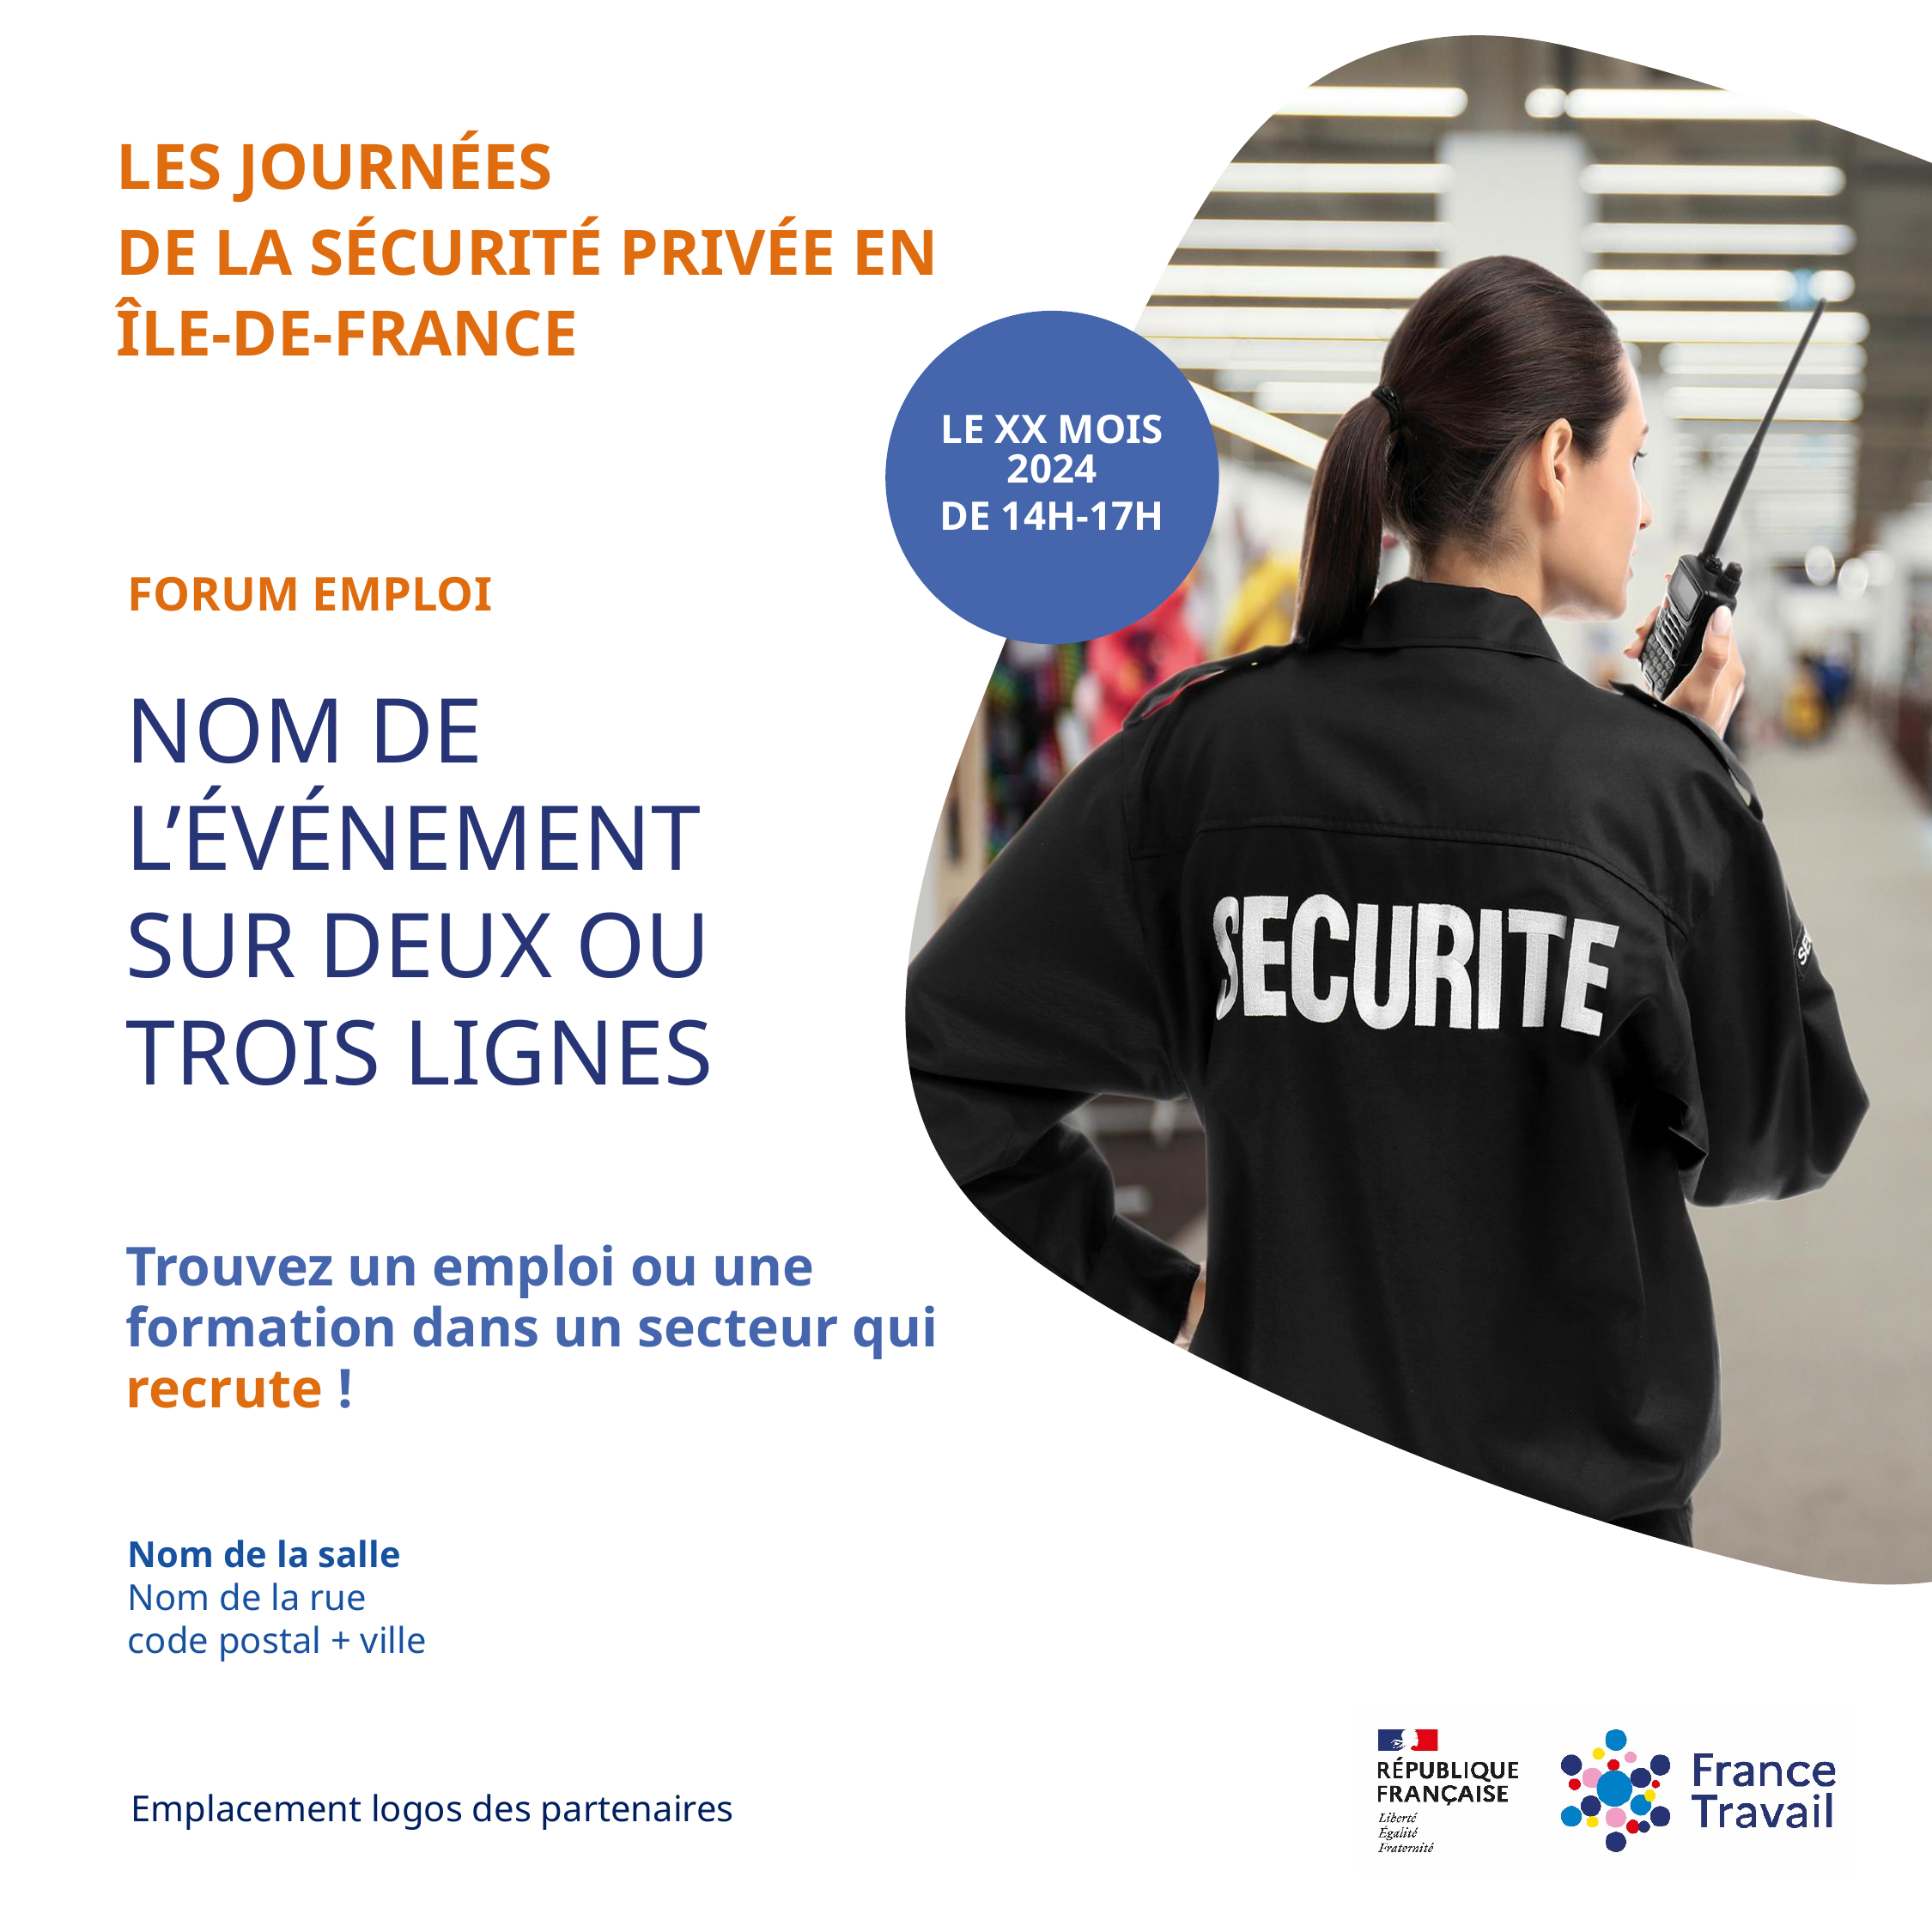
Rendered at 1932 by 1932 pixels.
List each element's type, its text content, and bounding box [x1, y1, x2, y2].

picture [1356, 1707, 1857, 1874]
text_box Emplacement logos des partenaires [131, 1790, 1016, 1932]
text_box Forum emploi [115, 557, 926, 627]
text_box [901, 309, 1204, 405]
text_box Trouvez un emploi ou une formation dans un secteur qui recrute ! [112, 1229, 1030, 1425]
text_box [898, 544, 1206, 646]
text_box [957, 35, 1932, 1585]
text_box Nom de l’événement Sur deux ou trois lignes [113, 667, 957, 1203]
text_box Les journées De la sécurité privée en Île-de-france [104, 115, 966, 375]
text_box Nom de la salle Nom de la rue code postal + ville [115, 1525, 1343, 1668]
text_box Le xx mois 2024 De 14h-17h [824, 405, 1280, 544]
